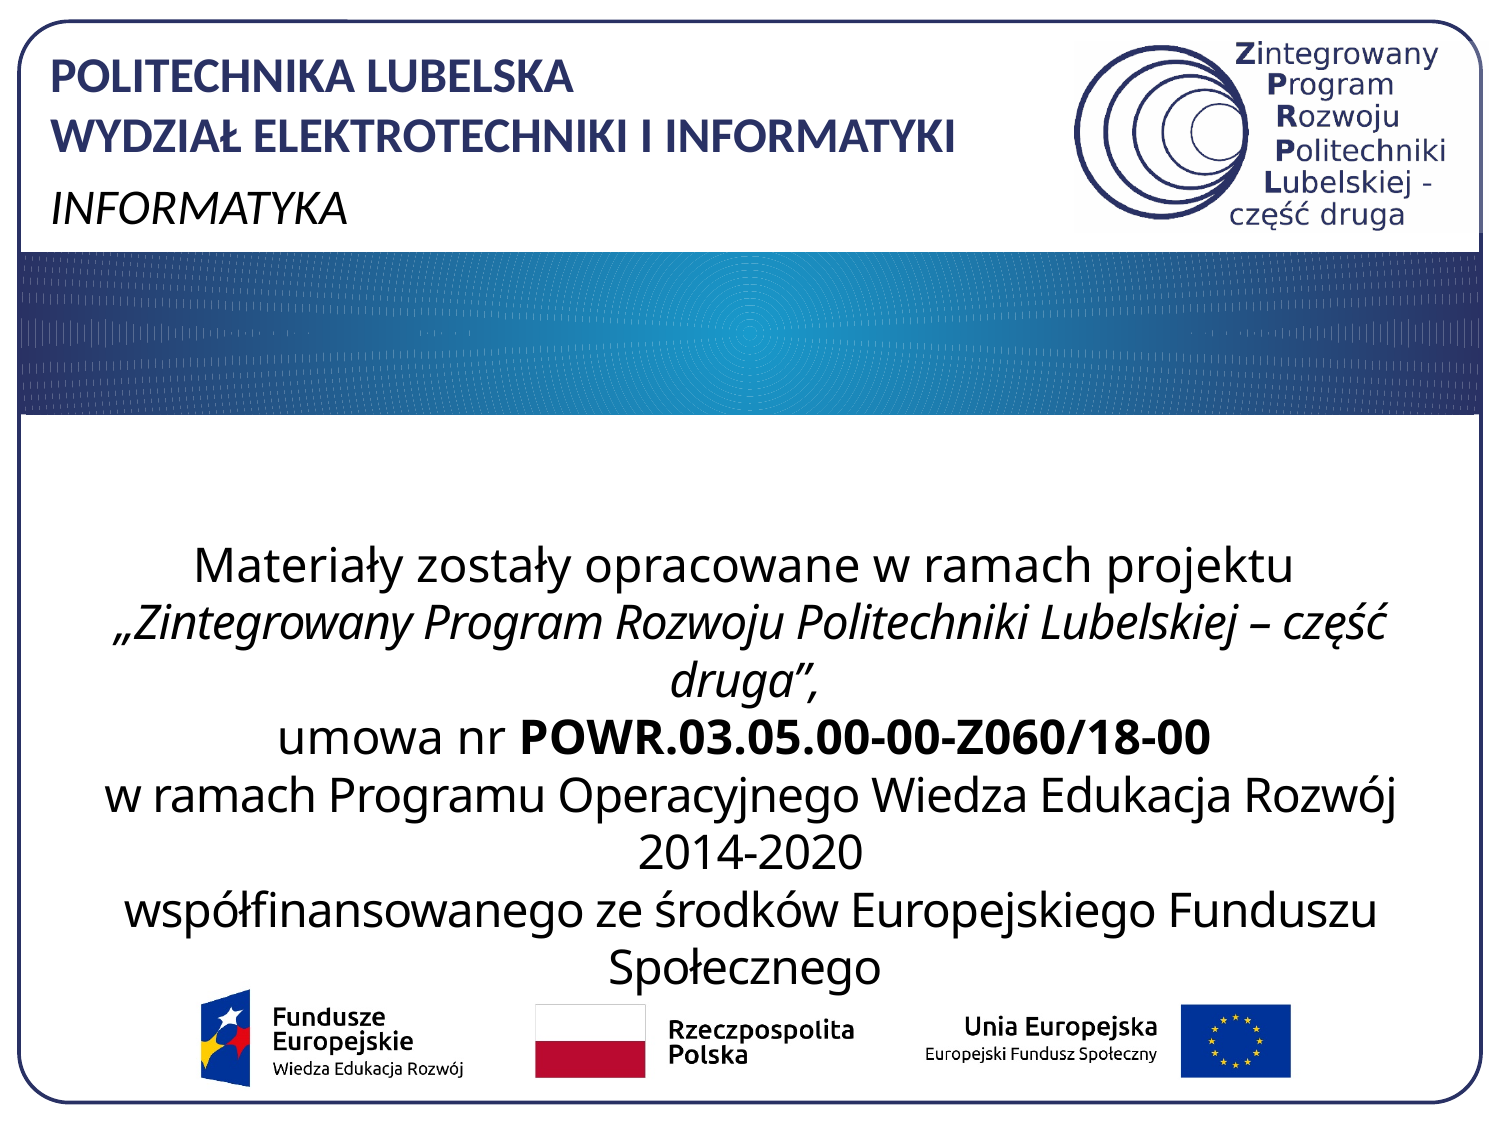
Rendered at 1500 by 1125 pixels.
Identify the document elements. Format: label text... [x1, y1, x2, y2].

picture [152, 1002, 1339, 1100]
picture [1074, 41, 1489, 233]
title Materiały zostały opracowane w ramach projektu „Zintegrowany Program Rozwoju Politechniki Lubelskiej – część druga”, umowa nr POWR.03.05.00-00-Z060/18-00 w ramach Programu Operacyjnego Wiedza Edukacja Rozwój 2014-2020 współfinansowanego ze środków Europejskiego Funduszu Społecznego [50, 527, 1452, 1002]
